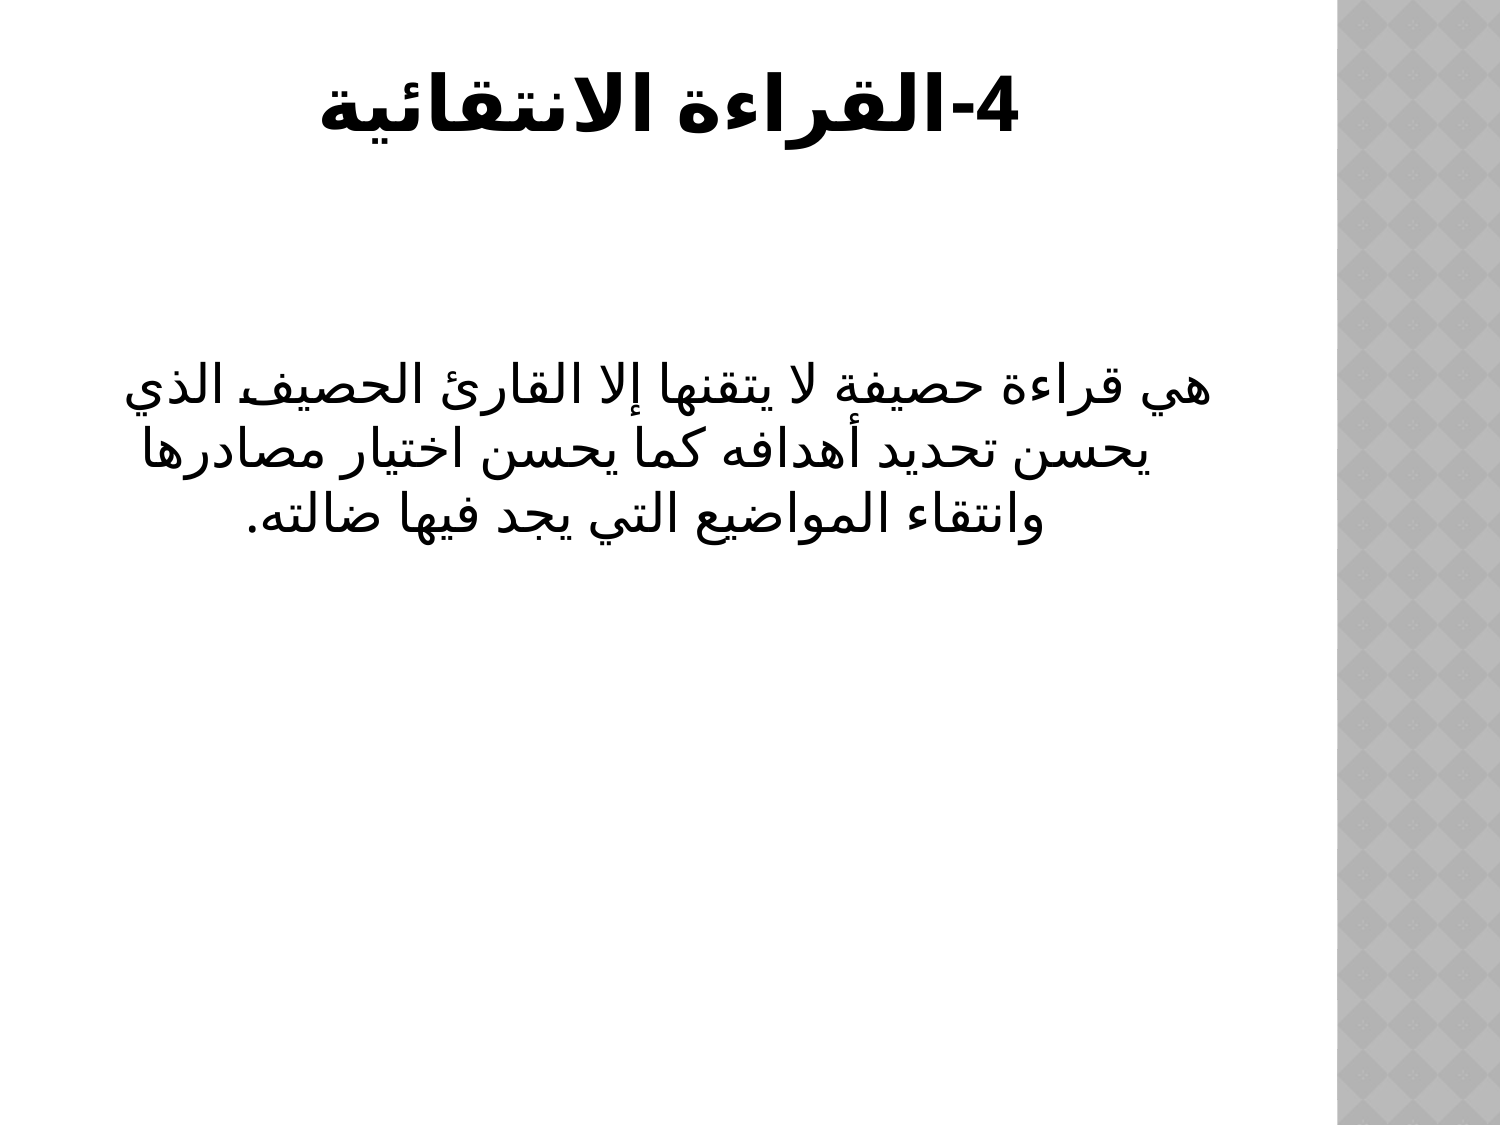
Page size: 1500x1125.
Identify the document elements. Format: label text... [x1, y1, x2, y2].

title 4-القراءة الانتقائية [75, 52, 1263, 240]
list هي قراءة حصيفة لا يتقنها إلا القارئ الحصيف الذي يحسن تحديد أهدافه كما يحسن اختيار مصادرها وانتقاء المواضيع التي يجد فيها ضالته. [75, 264, 1263, 1059]
